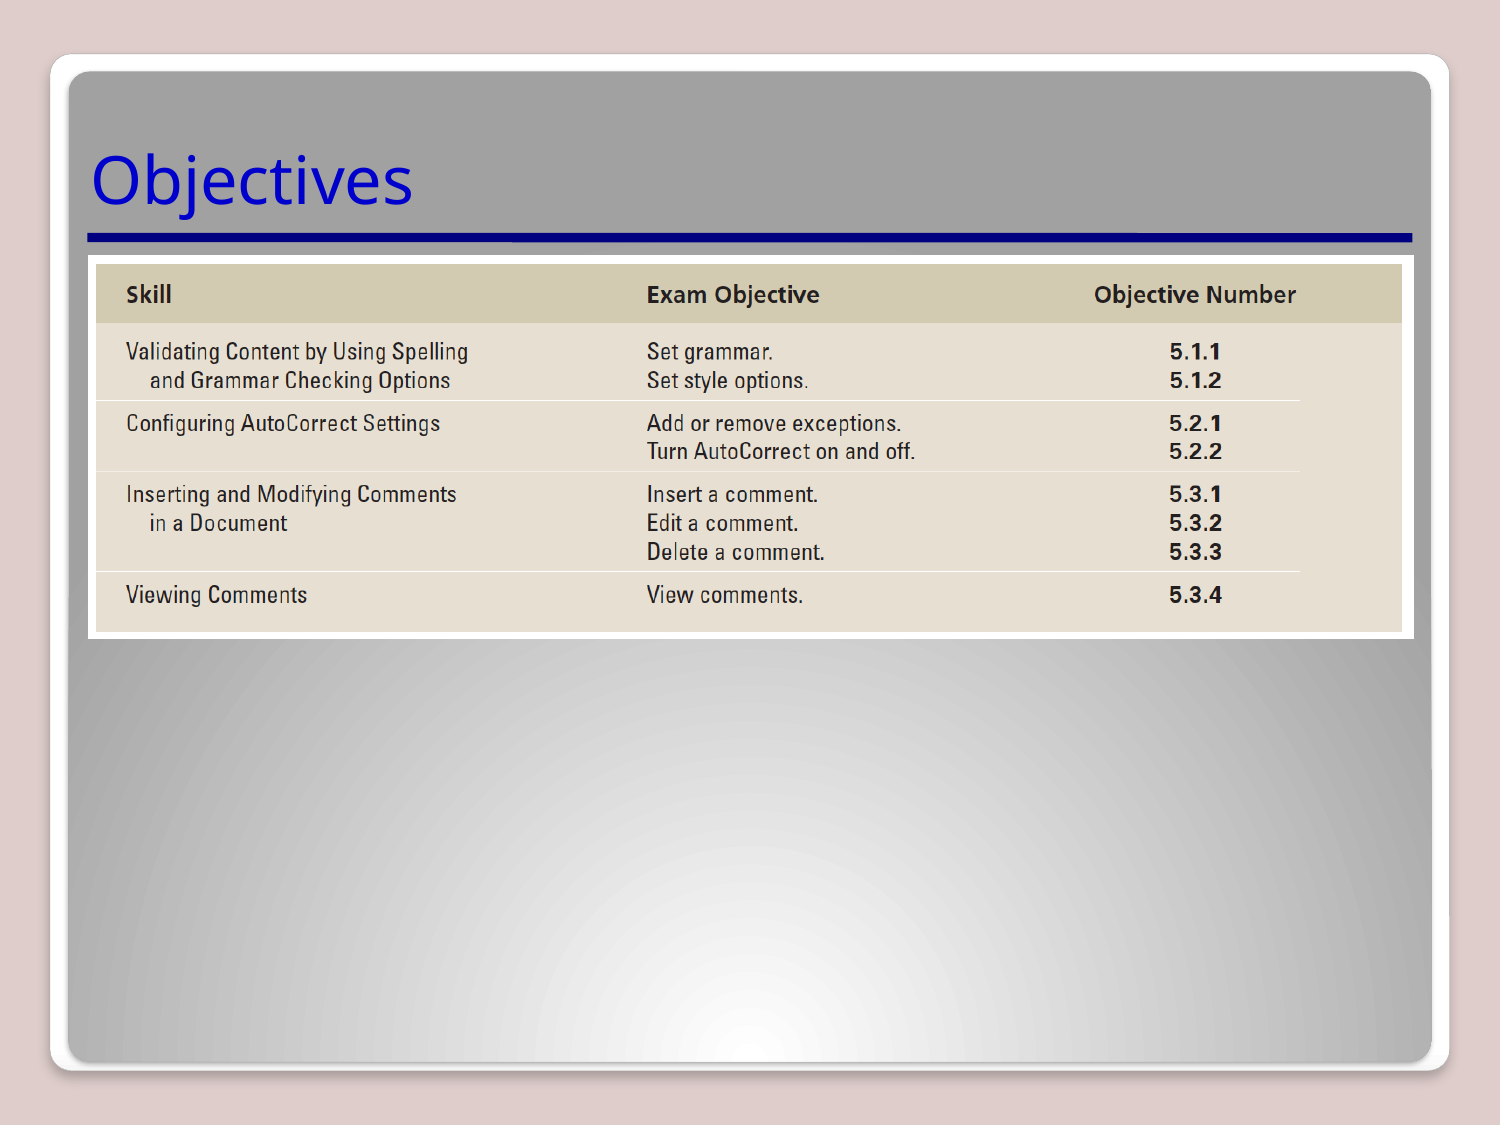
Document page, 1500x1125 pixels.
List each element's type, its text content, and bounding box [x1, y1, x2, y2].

title Objectives [74, 74, 1426, 226]
picture [88, 255, 1414, 639]
